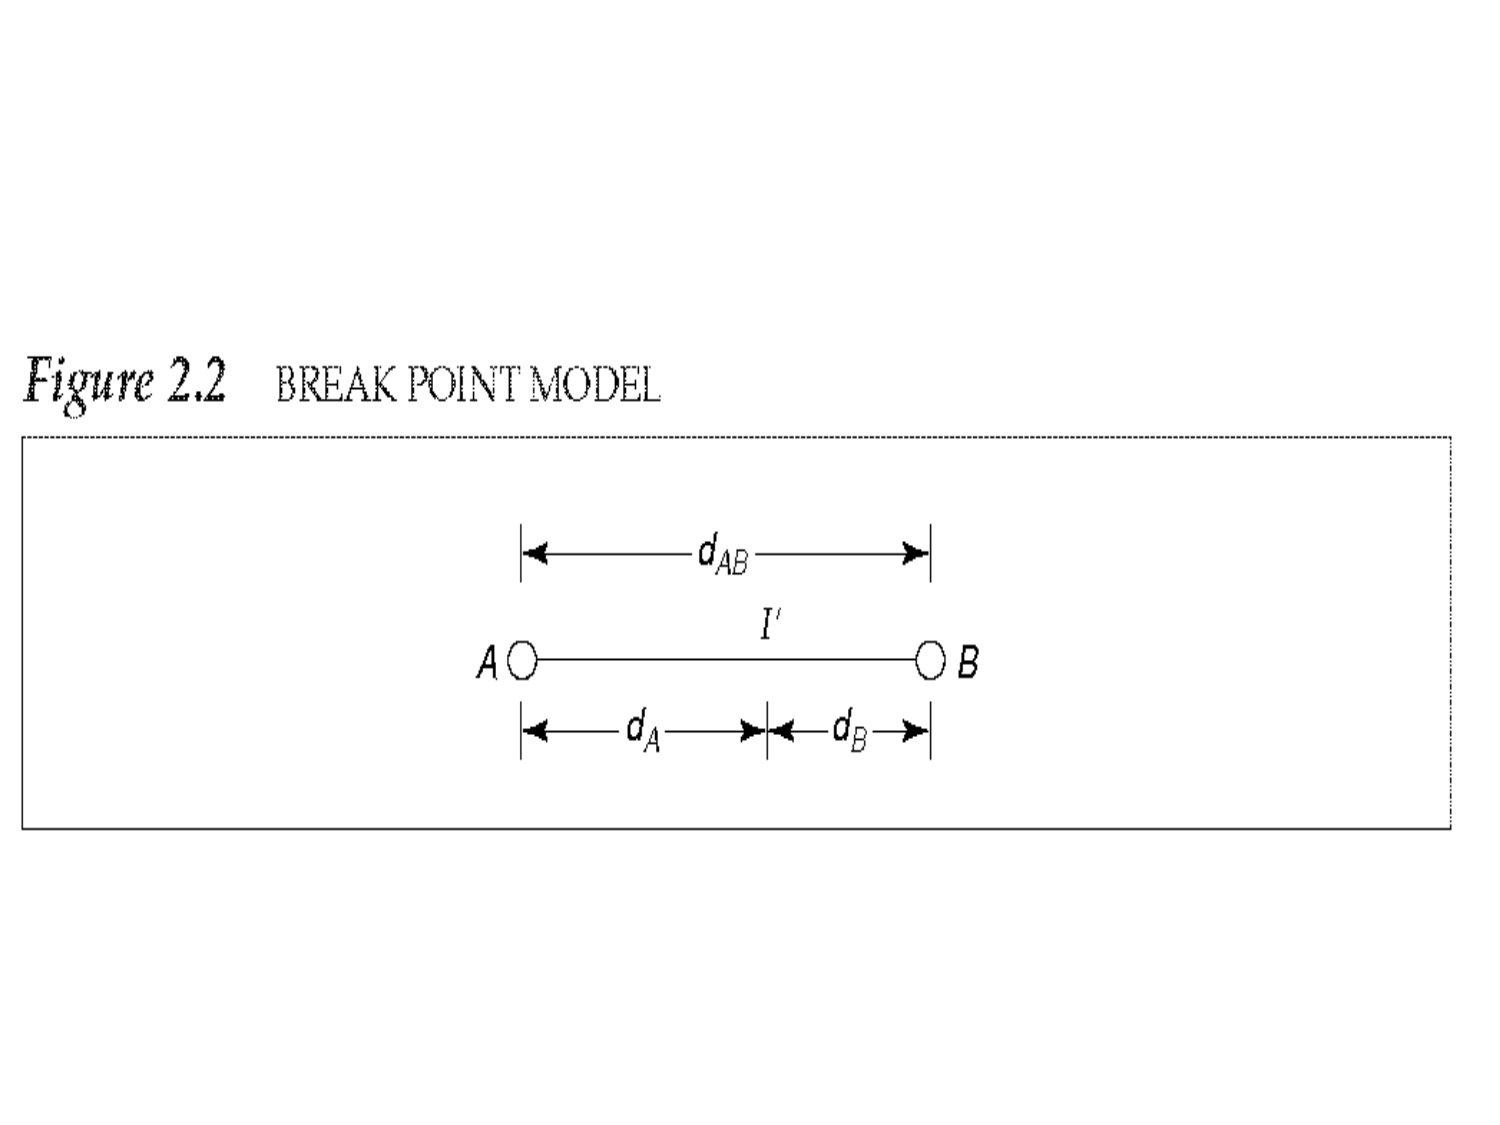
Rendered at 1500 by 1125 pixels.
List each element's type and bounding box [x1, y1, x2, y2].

picture [6, 312, 1477, 851]
